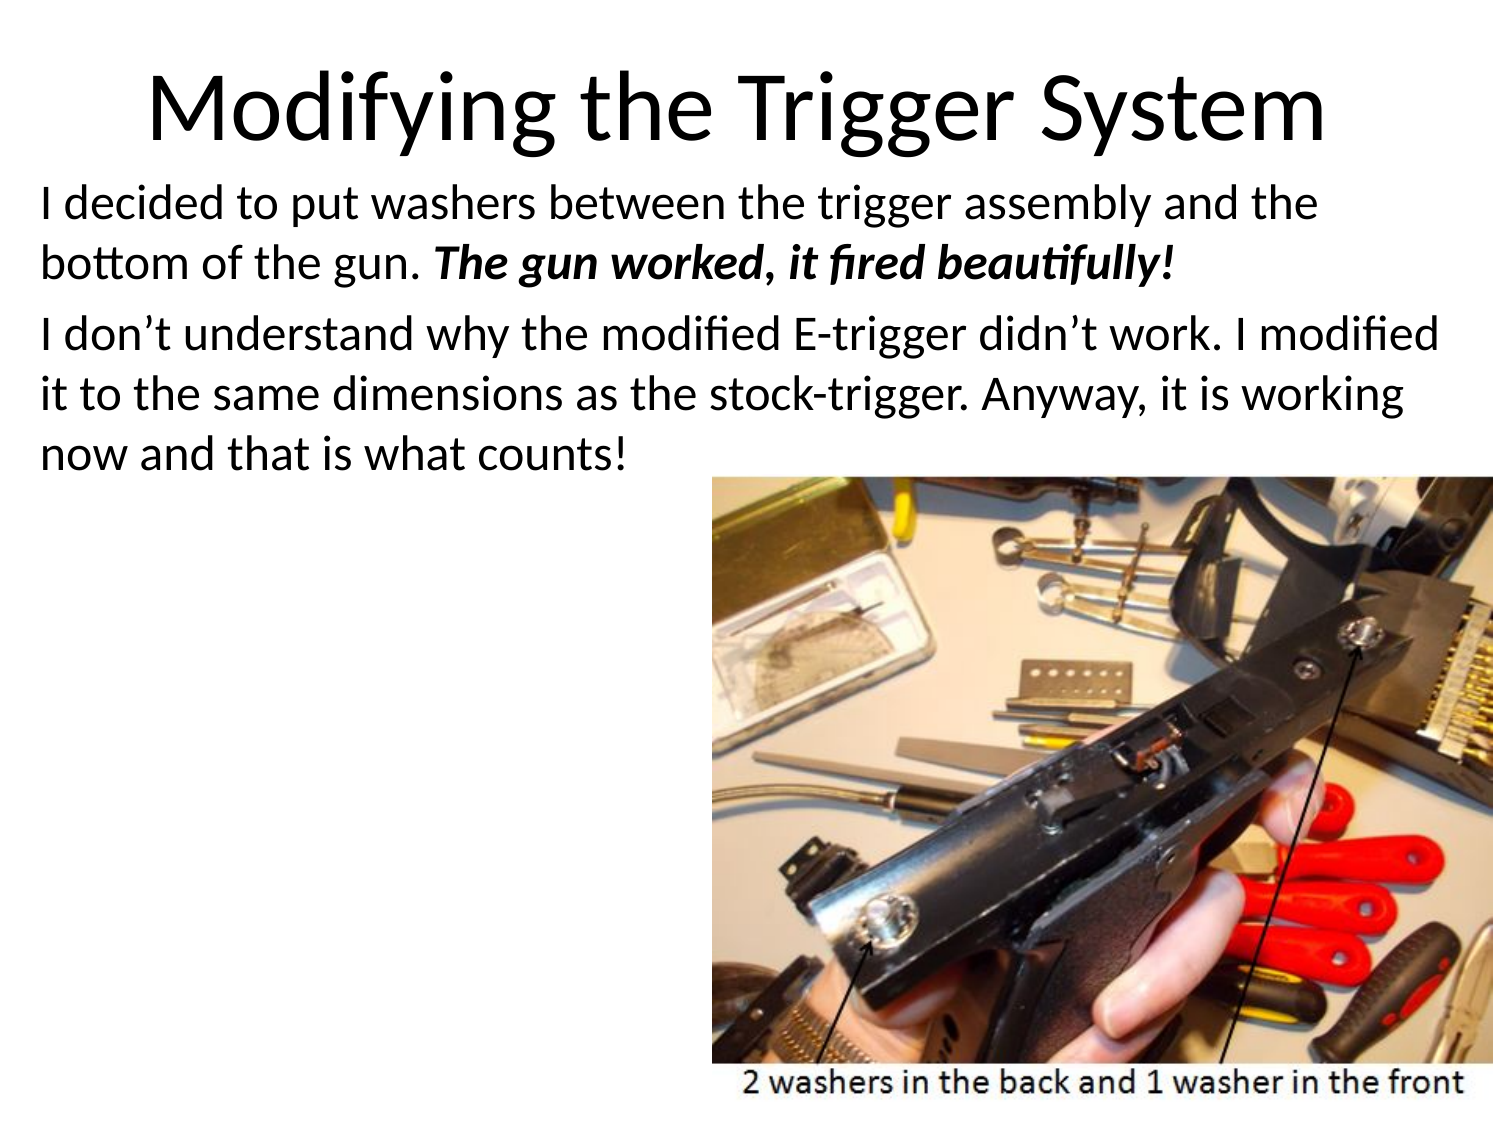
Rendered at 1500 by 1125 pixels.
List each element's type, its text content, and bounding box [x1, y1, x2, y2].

list I decided to put washers between the trigger assembly and the bottom of the gun. The gun worked, it fired beautifully! I don’t understand why the modified E-trigger didn’t work. I modified it to the same dimensions as the stock-trigger. Anyway, it is working now and that is what counts! [24, 162, 1475, 1100]
picture [712, 474, 1493, 1104]
title Modifying the Trigger System [62, 24, 1413, 162]
